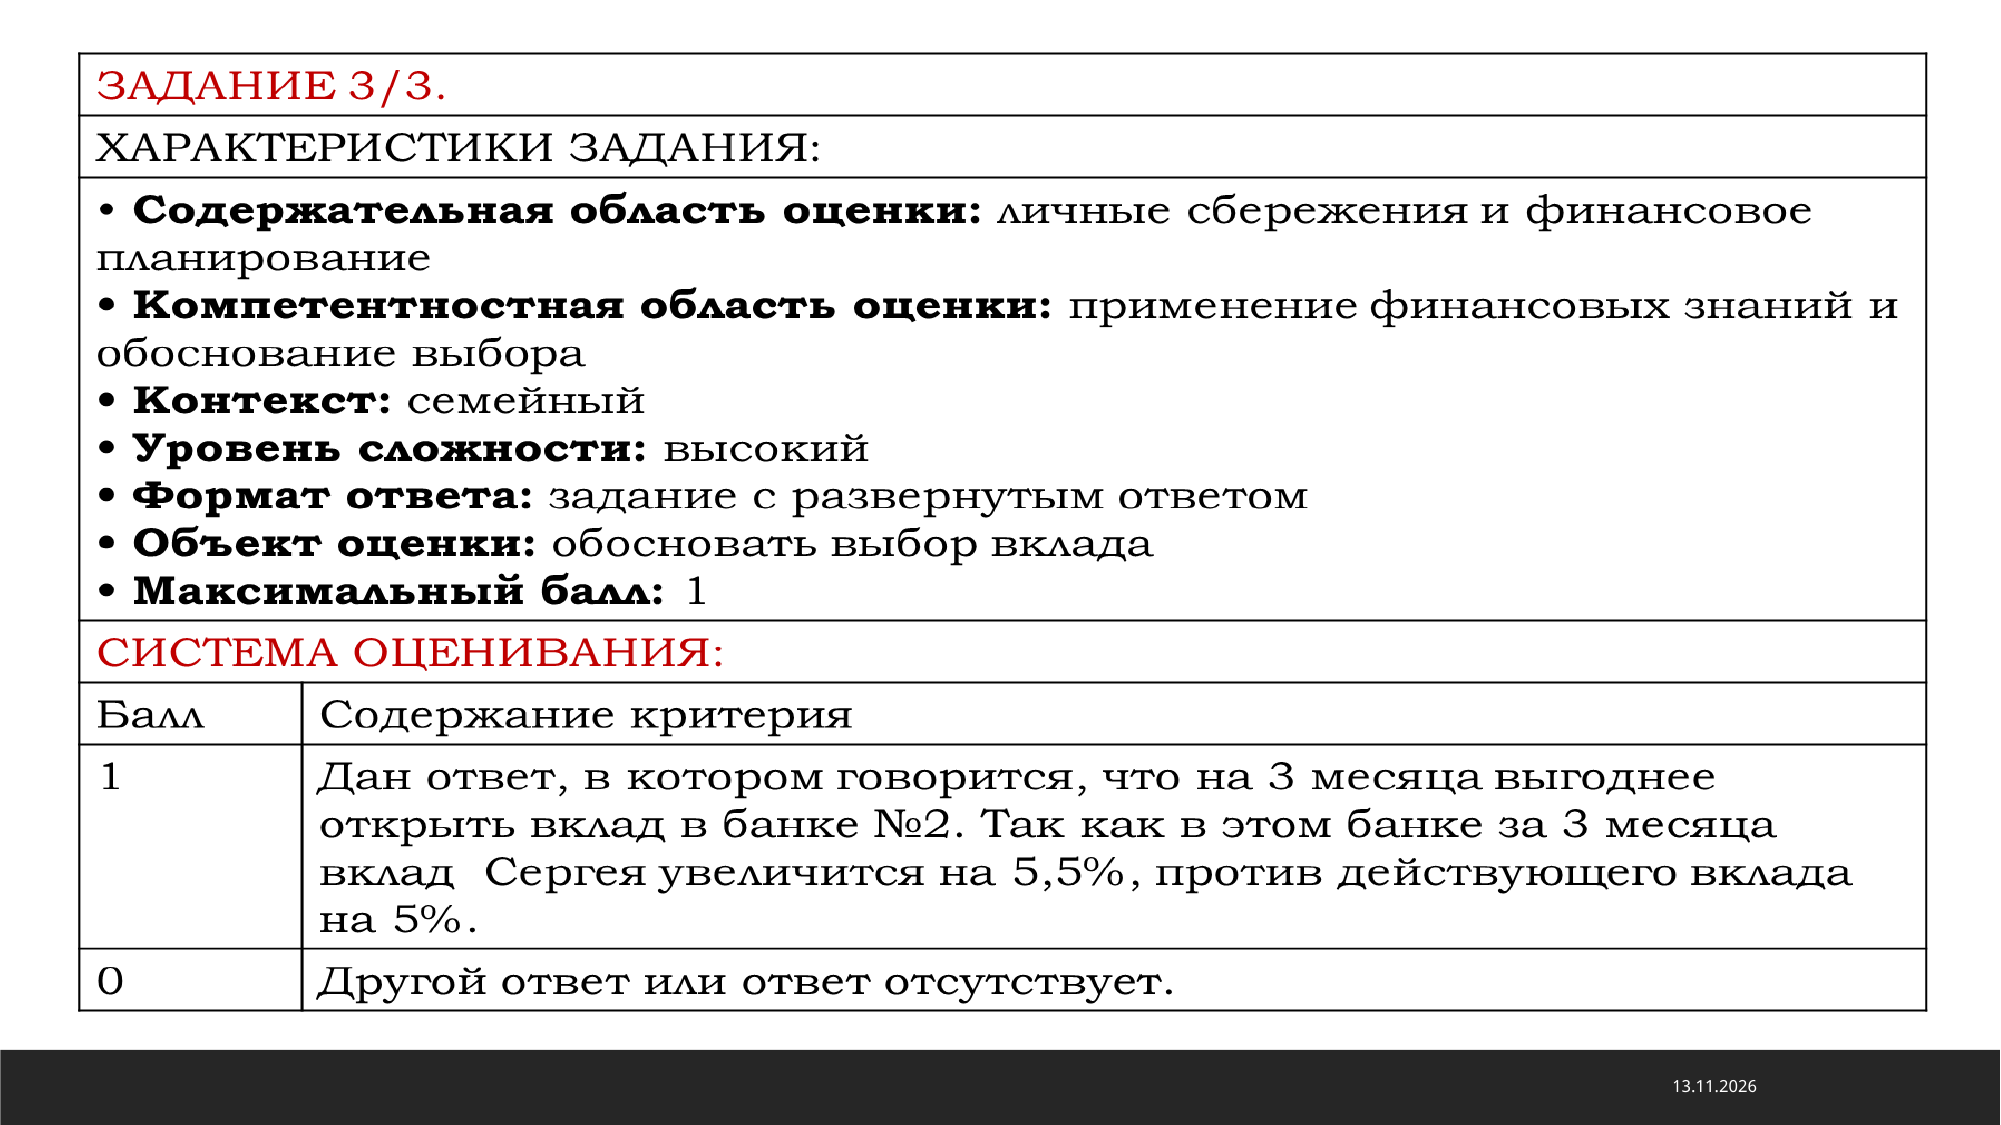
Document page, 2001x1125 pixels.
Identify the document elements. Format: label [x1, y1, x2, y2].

picture [77, 47, 1931, 1028]
slide_number [1348, 1057, 1773, 1118]
